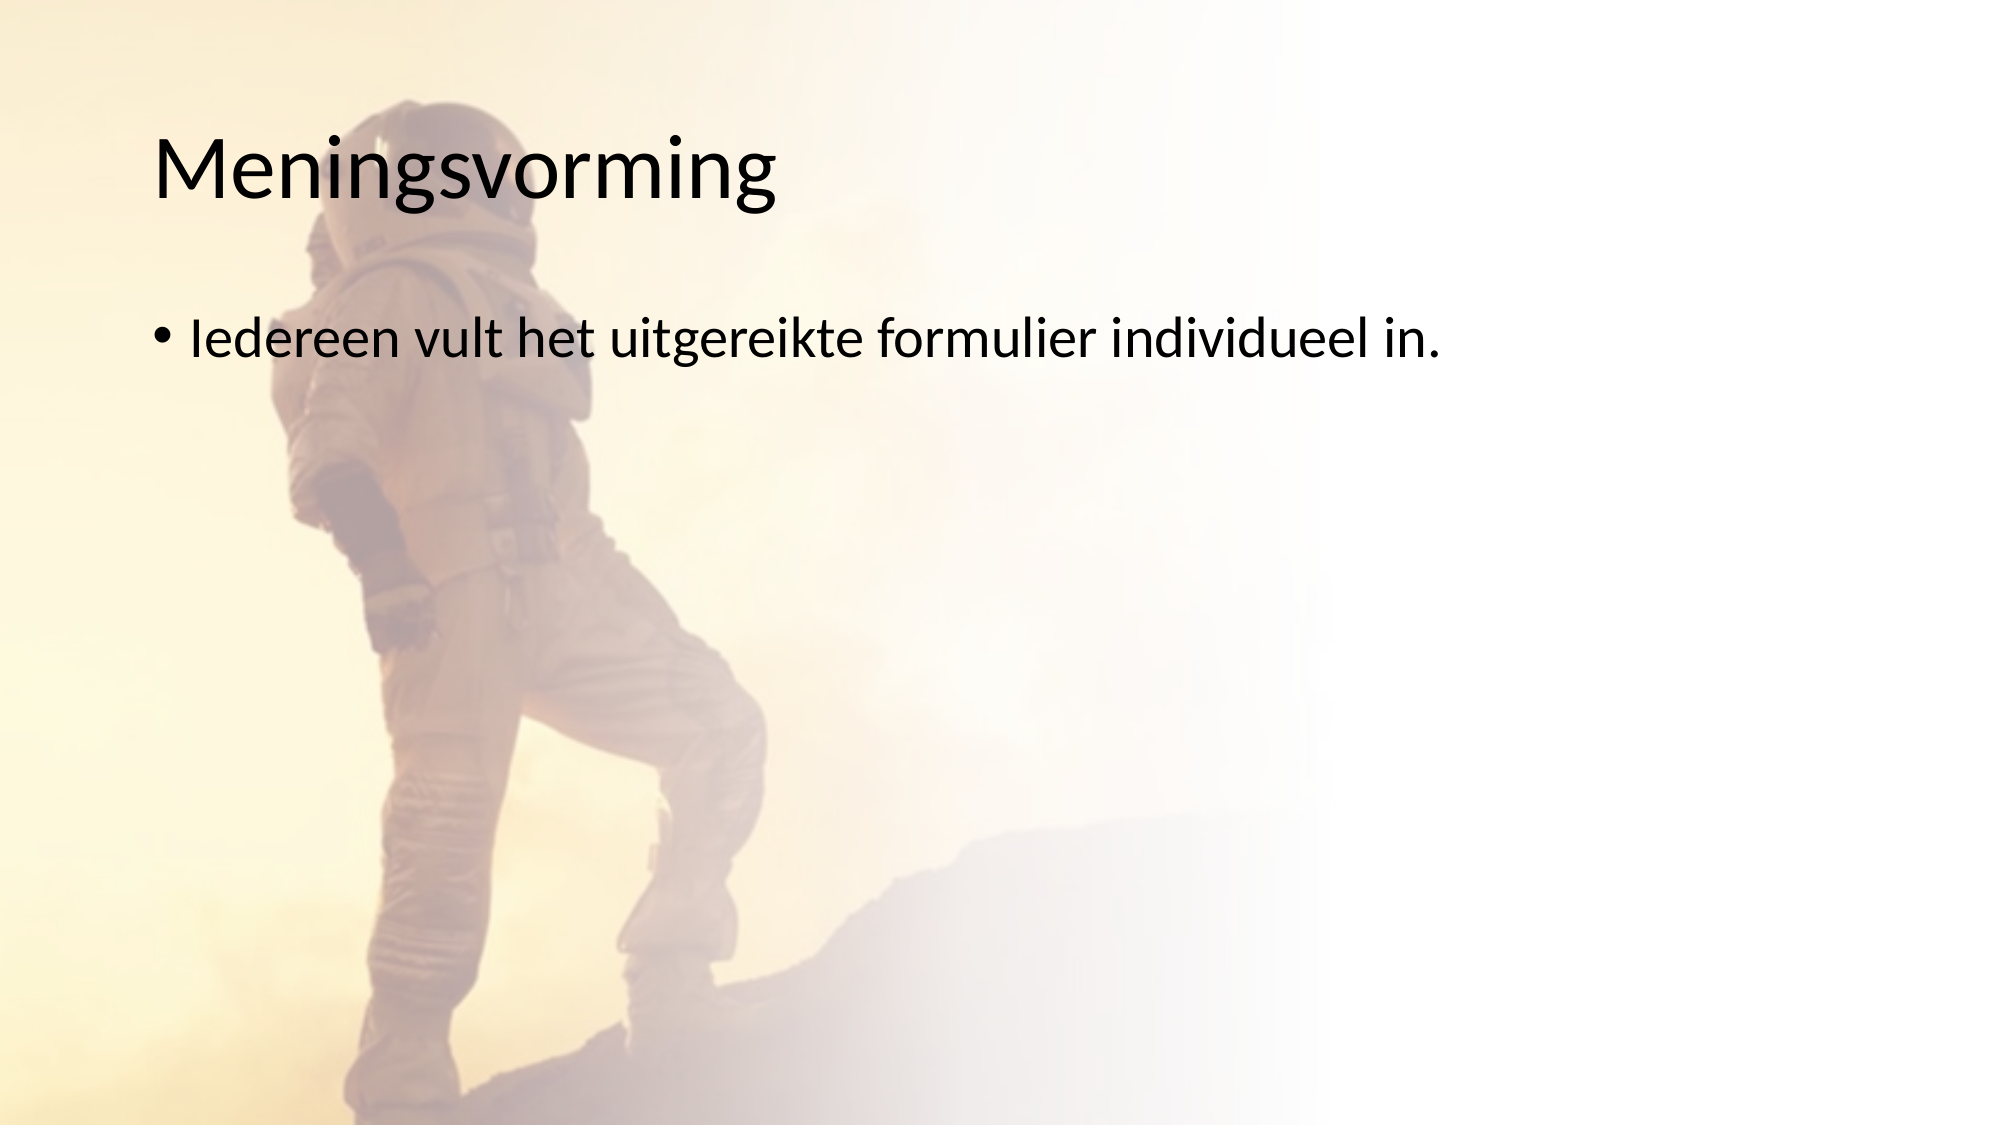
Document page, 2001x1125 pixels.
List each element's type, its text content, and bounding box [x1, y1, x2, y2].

title Meningsvorming [137, 59, 1863, 278]
list Iedereen vult het uitgereikte formulier individueel in. [137, 299, 1863, 1014]
